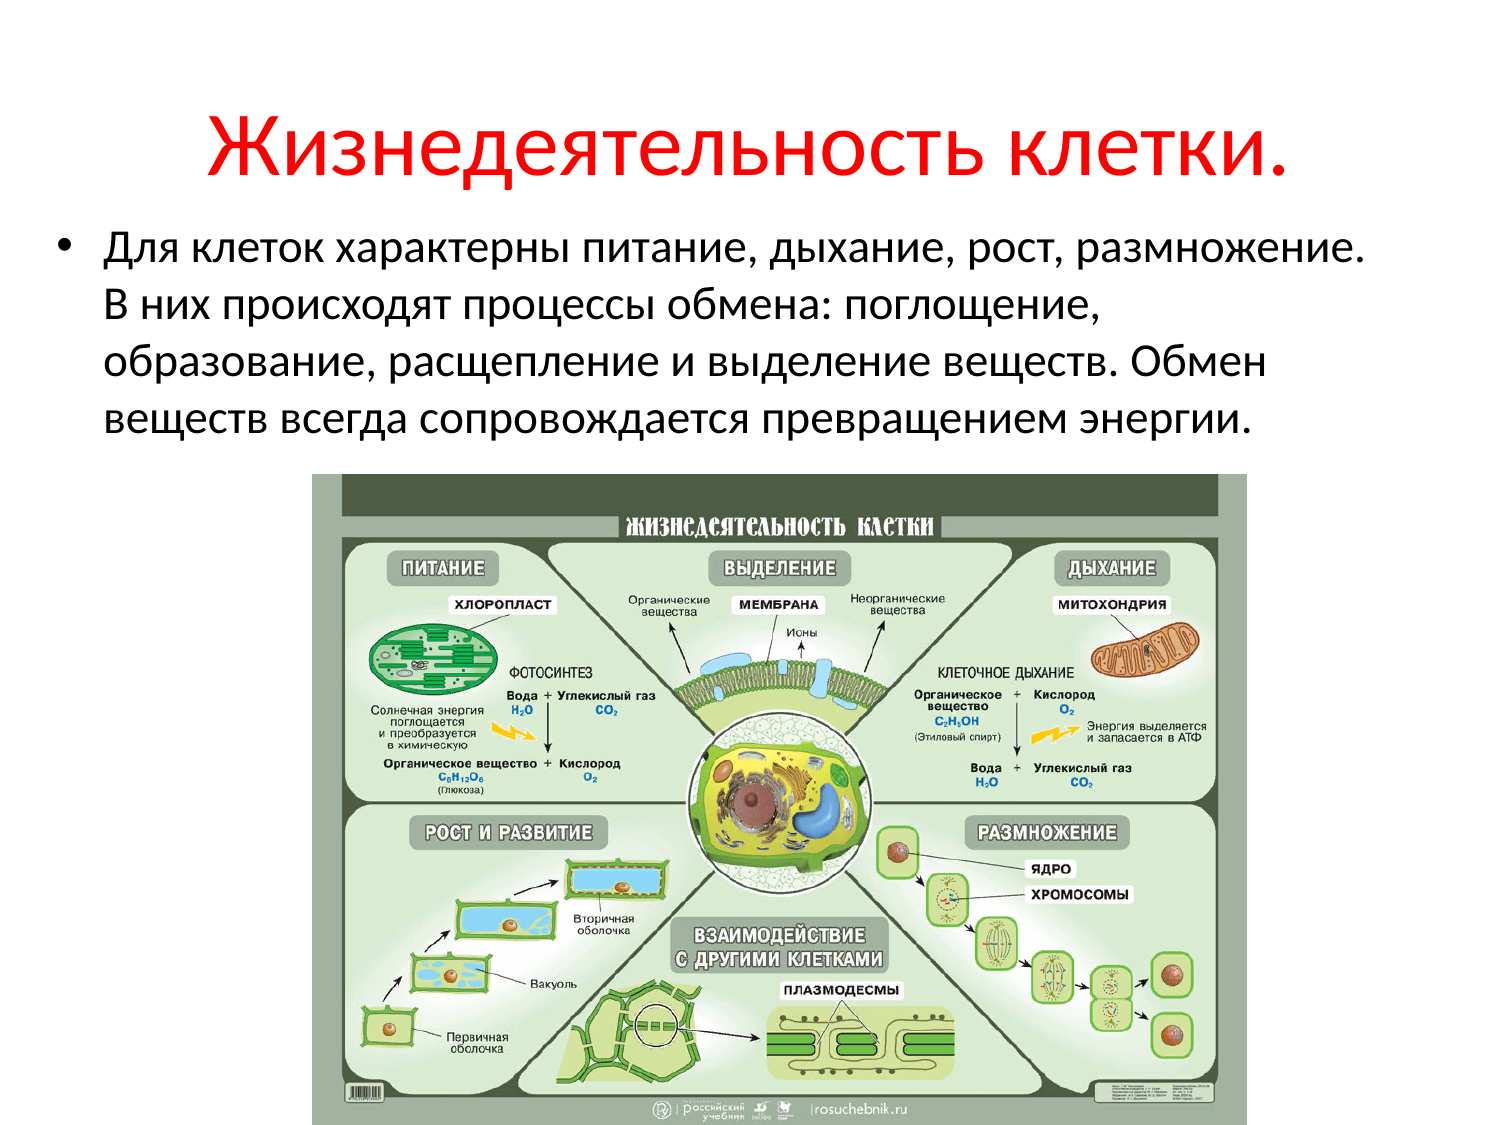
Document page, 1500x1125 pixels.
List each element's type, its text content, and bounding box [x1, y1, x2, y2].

list Для клеток характерны питание, дыхание, рост, размножение. В них происходят процессы обмена: поглощение, образование, расщепление и выделение веществ. Обмен веществ всегда сопровождается превращением энергии. [41, 208, 1392, 504]
title Жизнедеятельность клетки. [75, 45, 1425, 233]
picture [312, 473, 1247, 1125]
